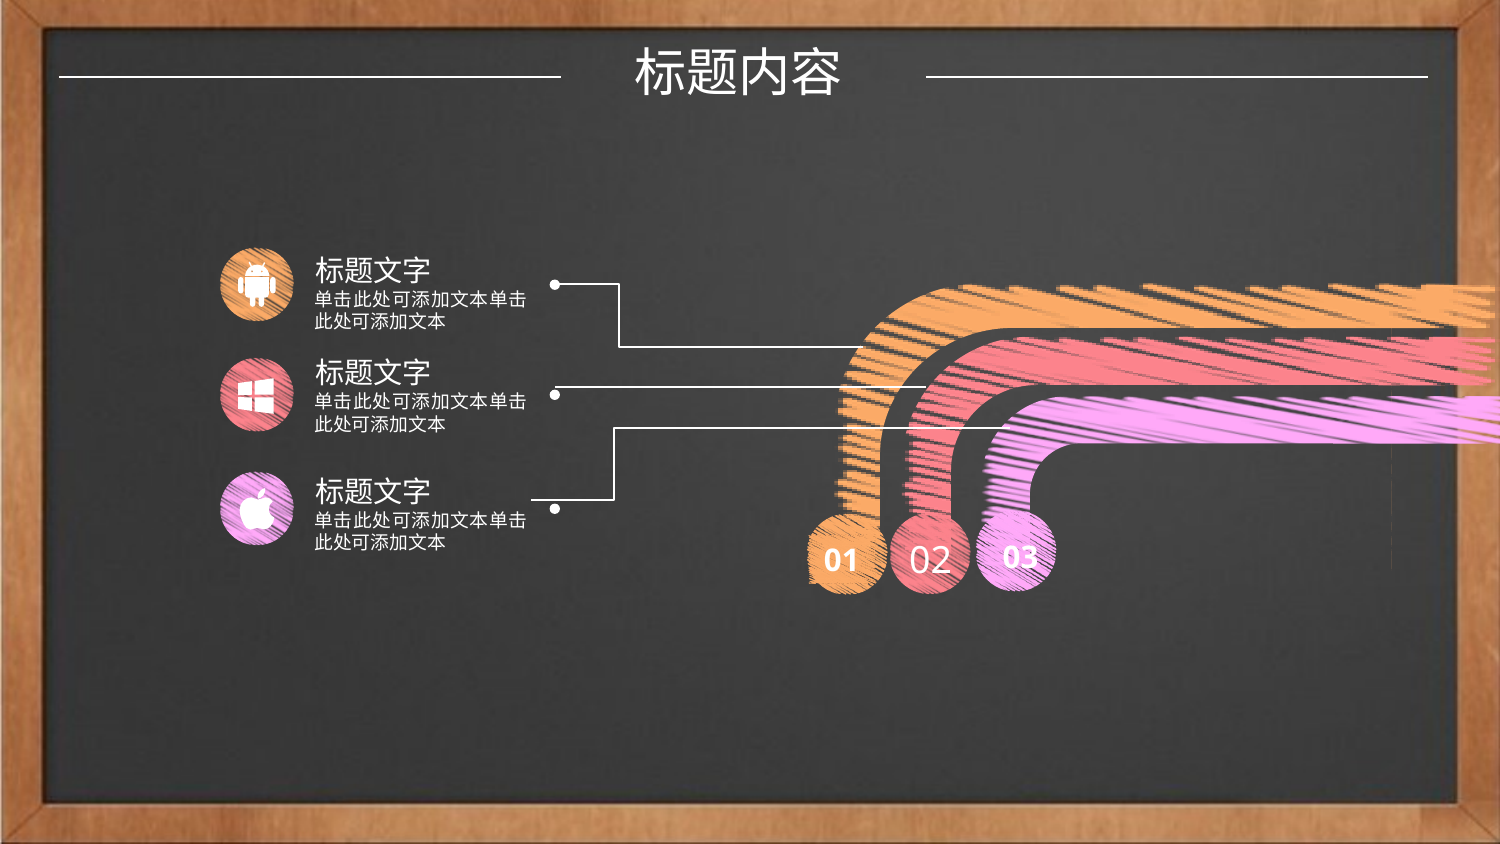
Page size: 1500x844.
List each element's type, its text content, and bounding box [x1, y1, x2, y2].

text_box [299, 244, 543, 342]
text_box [299, 346, 543, 444]
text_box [299, 465, 543, 563]
text_box [547, 426, 801, 502]
text_box [217, 355, 294, 434]
text_box [562, 282, 801, 349]
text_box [239, 487, 275, 530]
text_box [806, 283, 1500, 596]
text_box [217, 245, 294, 324]
text_box [555, 385, 801, 390]
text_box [237, 377, 274, 415]
picture [0, 0, 1500, 844]
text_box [889, 336, 1500, 595]
text_box [547, 387, 562, 403]
text_box [236, 259, 278, 309]
text_box [217, 469, 294, 548]
text_box [547, 277, 562, 292]
text_box [547, 501, 562, 516]
text_box 标题内容 [608, 32, 868, 110]
